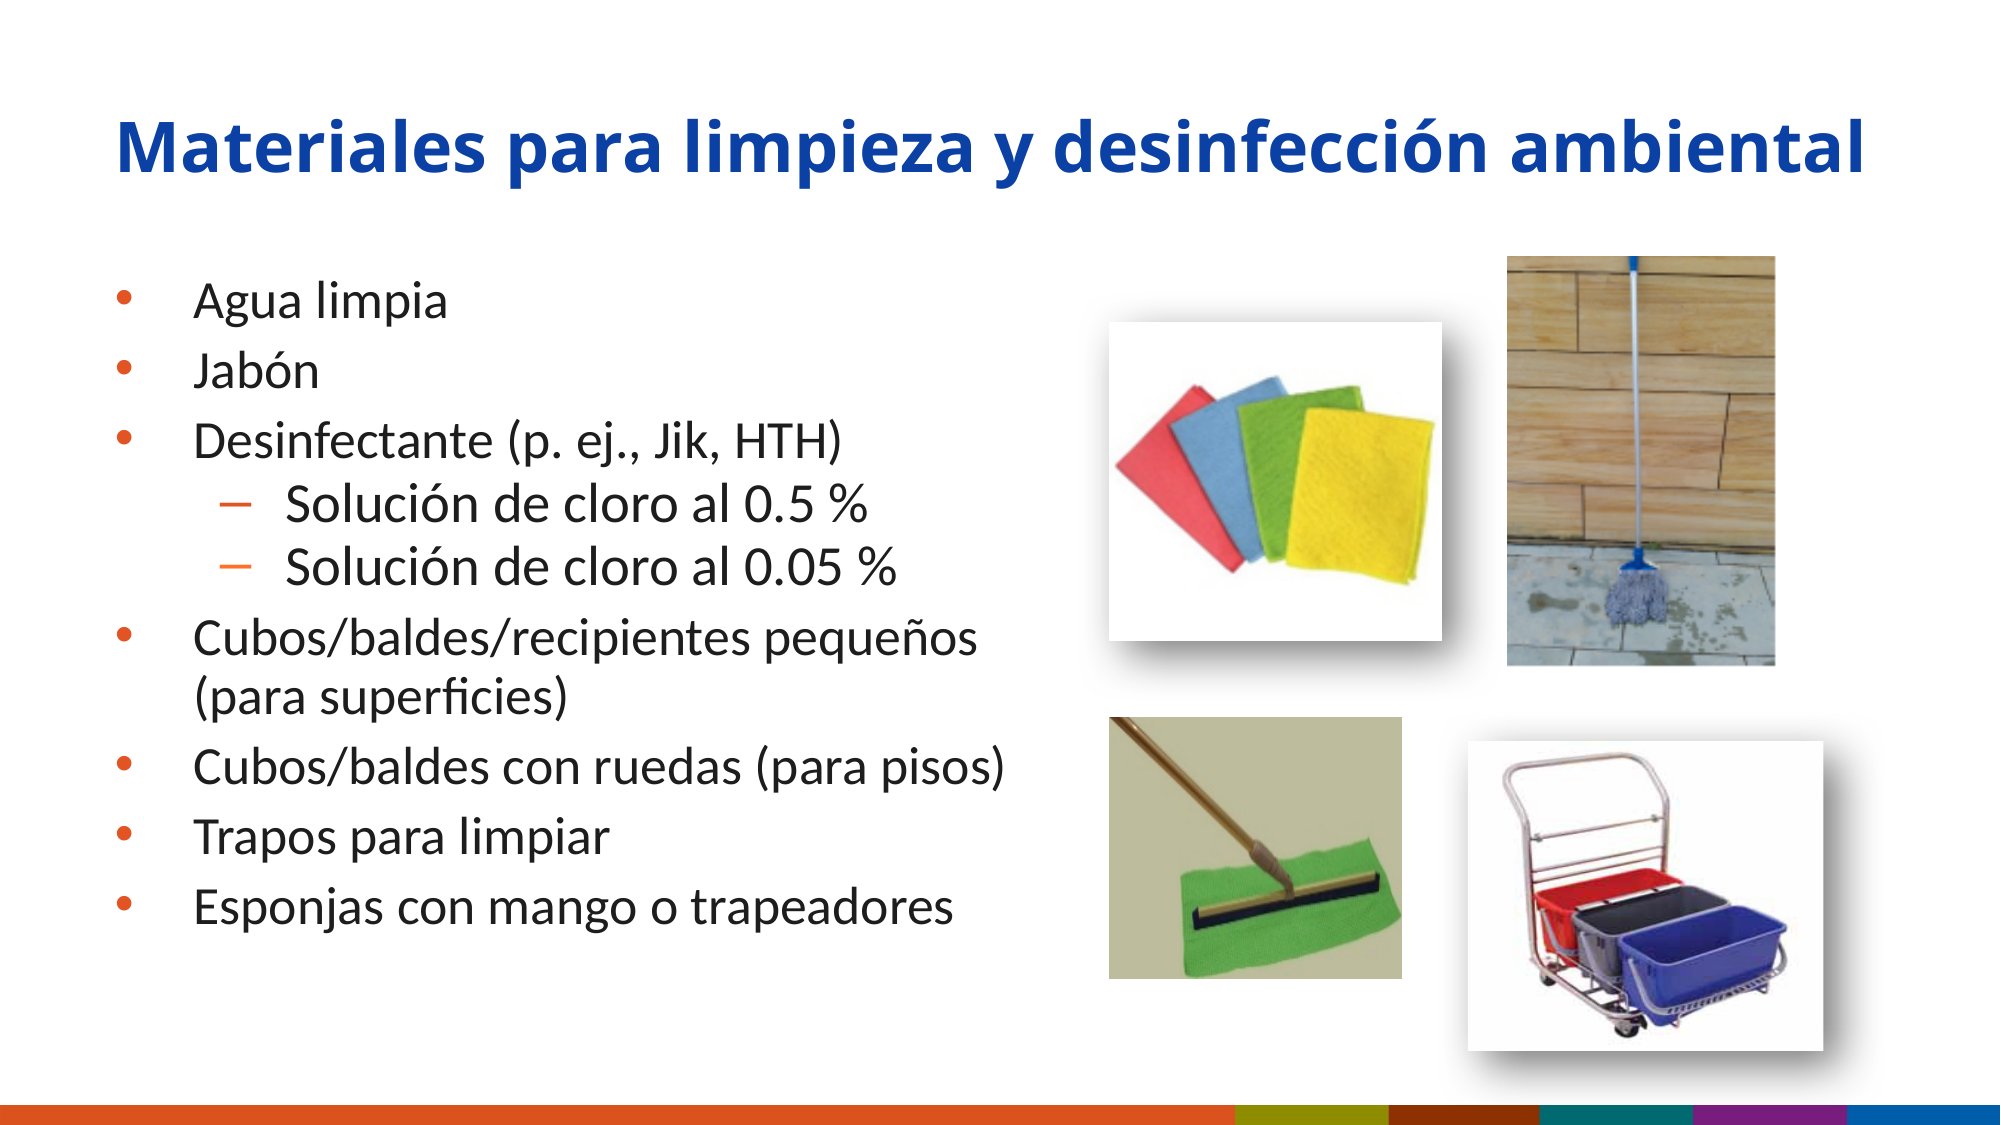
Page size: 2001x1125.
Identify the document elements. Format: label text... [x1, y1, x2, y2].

picture [1507, 256, 1780, 673]
picture [0, 1105, 2000, 1125]
list Agua limpia Jabón Desinfectante (p. ej., Jik, HTH) Solución de cloro al 0.5 % Solución de cloro al 0.05 % Cubos/baldes/recipientes pequeños (para superficies) Cubos/baldes con ruedas (para pisos) Trapos para limpiar Esponjas con mango o trapeadores [99, 262, 1044, 986]
title Materiales para limpieza y desinfección ambiental [99, 45, 1900, 194]
picture [1109, 322, 1442, 641]
picture [1109, 717, 1402, 979]
picture [1467, 740, 1824, 1051]
